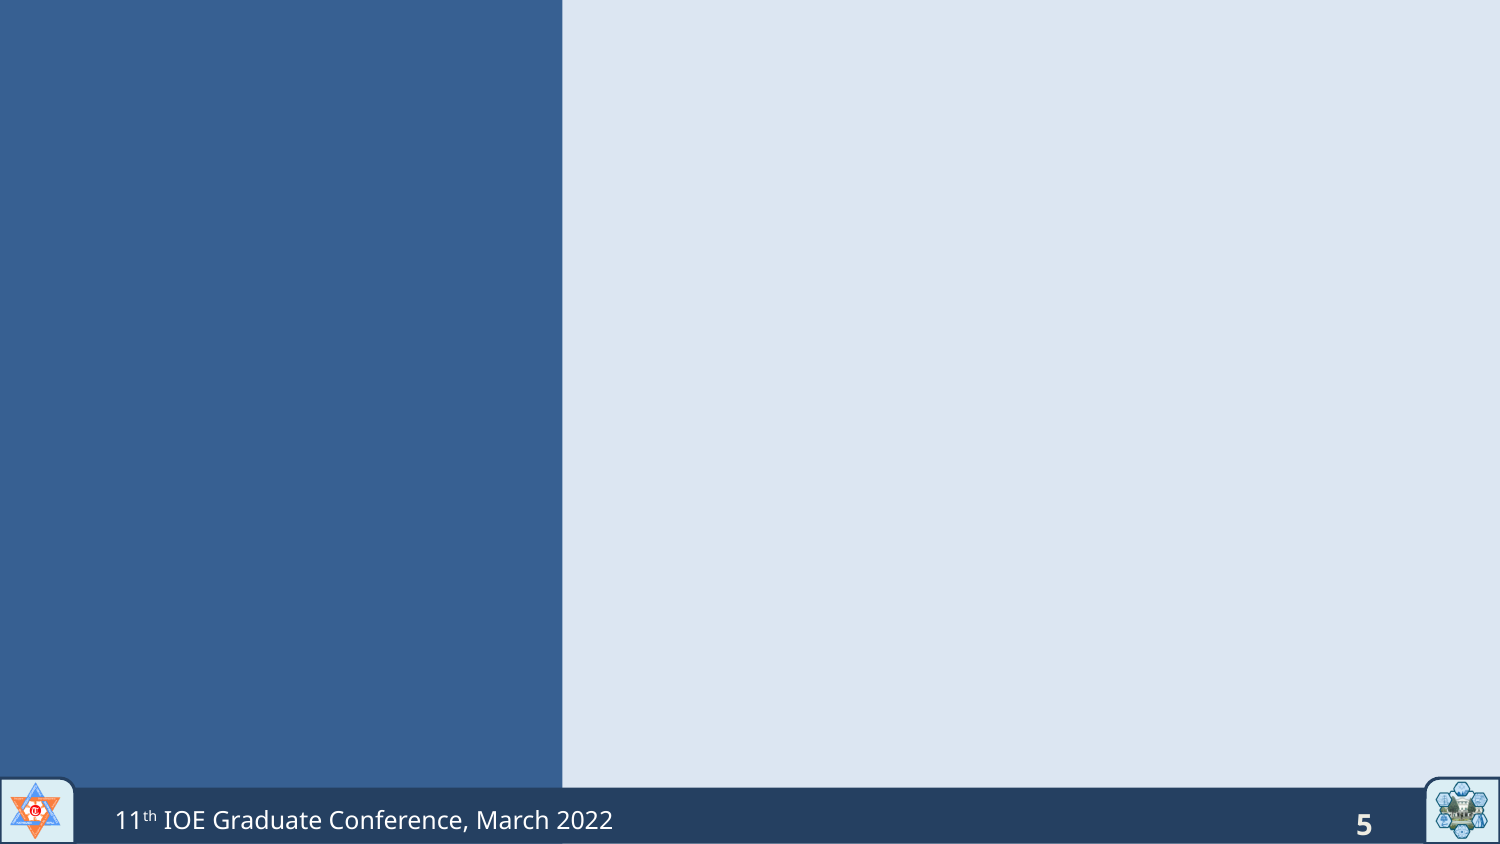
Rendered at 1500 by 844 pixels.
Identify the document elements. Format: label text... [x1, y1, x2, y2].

slide_number 4 [1237, 798, 1388, 835]
picture [9, 782, 61, 839]
picture [1435, 781, 1488, 839]
